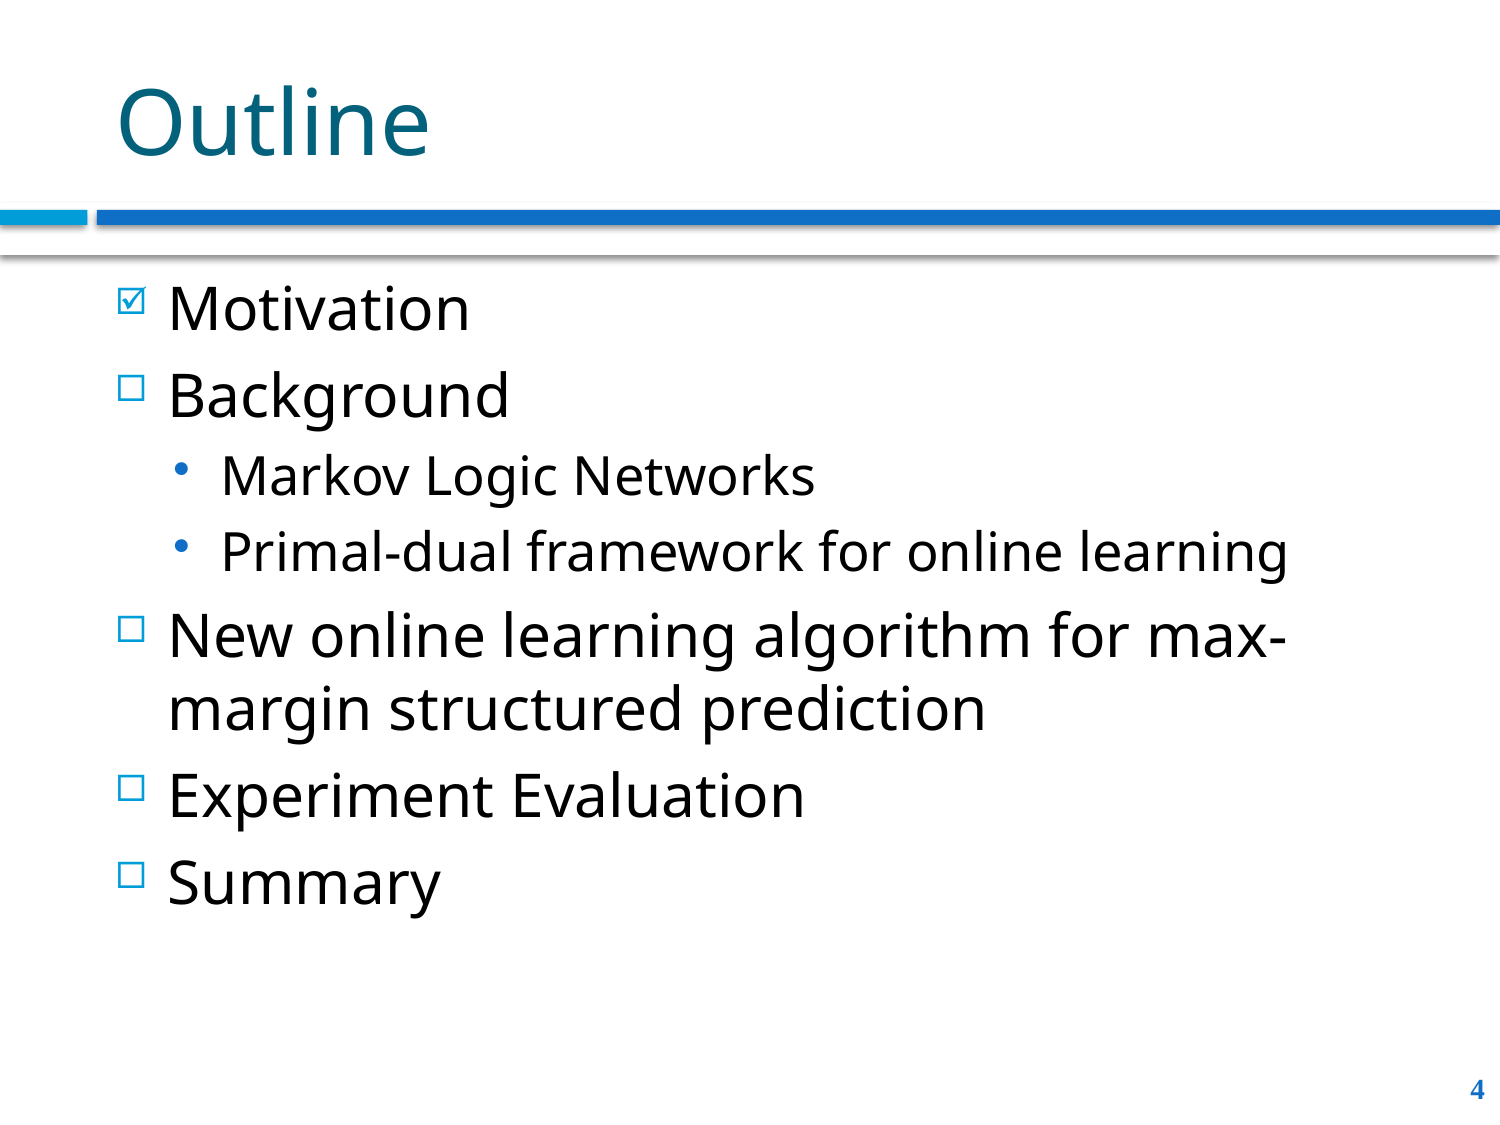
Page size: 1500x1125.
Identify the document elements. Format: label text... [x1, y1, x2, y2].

list Motivation Background Markov Logic Networks Primal-dual framework for online learning New online learning algorithm for max-margin structured prediction Experiment Evaluation Summary [100, 262, 1438, 1000]
slide_number 4 [1425, 1050, 1500, 1125]
title Outline [100, 37, 1438, 200]
